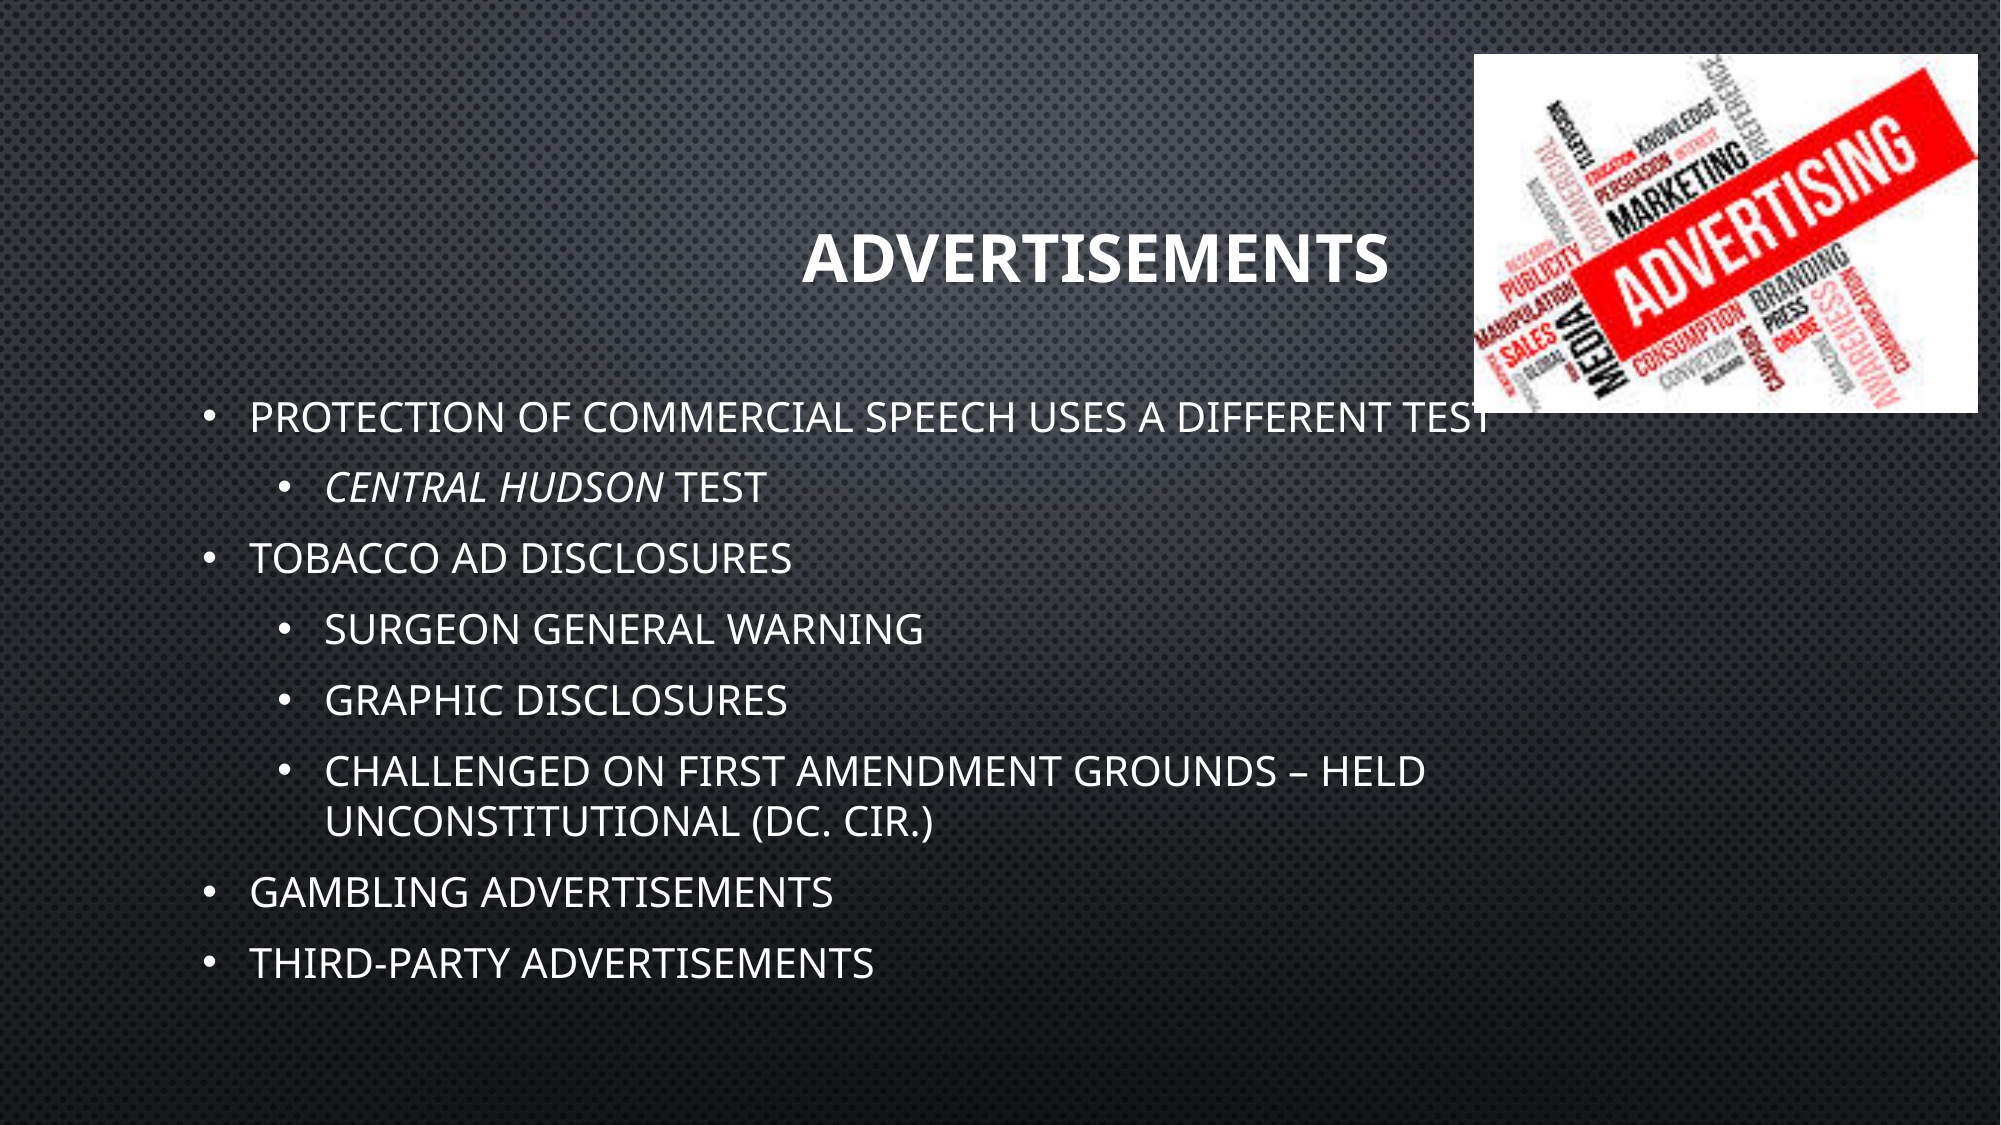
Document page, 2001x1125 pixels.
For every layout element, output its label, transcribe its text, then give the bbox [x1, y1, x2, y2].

title Advertisements [187, 99, 1474, 366]
picture [1474, 54, 1978, 413]
list Protection of Commercial Speech uses a different test Central Hudson Test Tobacco Ad Disclosures Surgeon General Warning Graphic Disclosures Challenged on First Amendment Grounds – Held Unconstitutional (DC. Cir.) Gambling Advertisements Third-Party Advertisements [187, 366, 1813, 1010]
